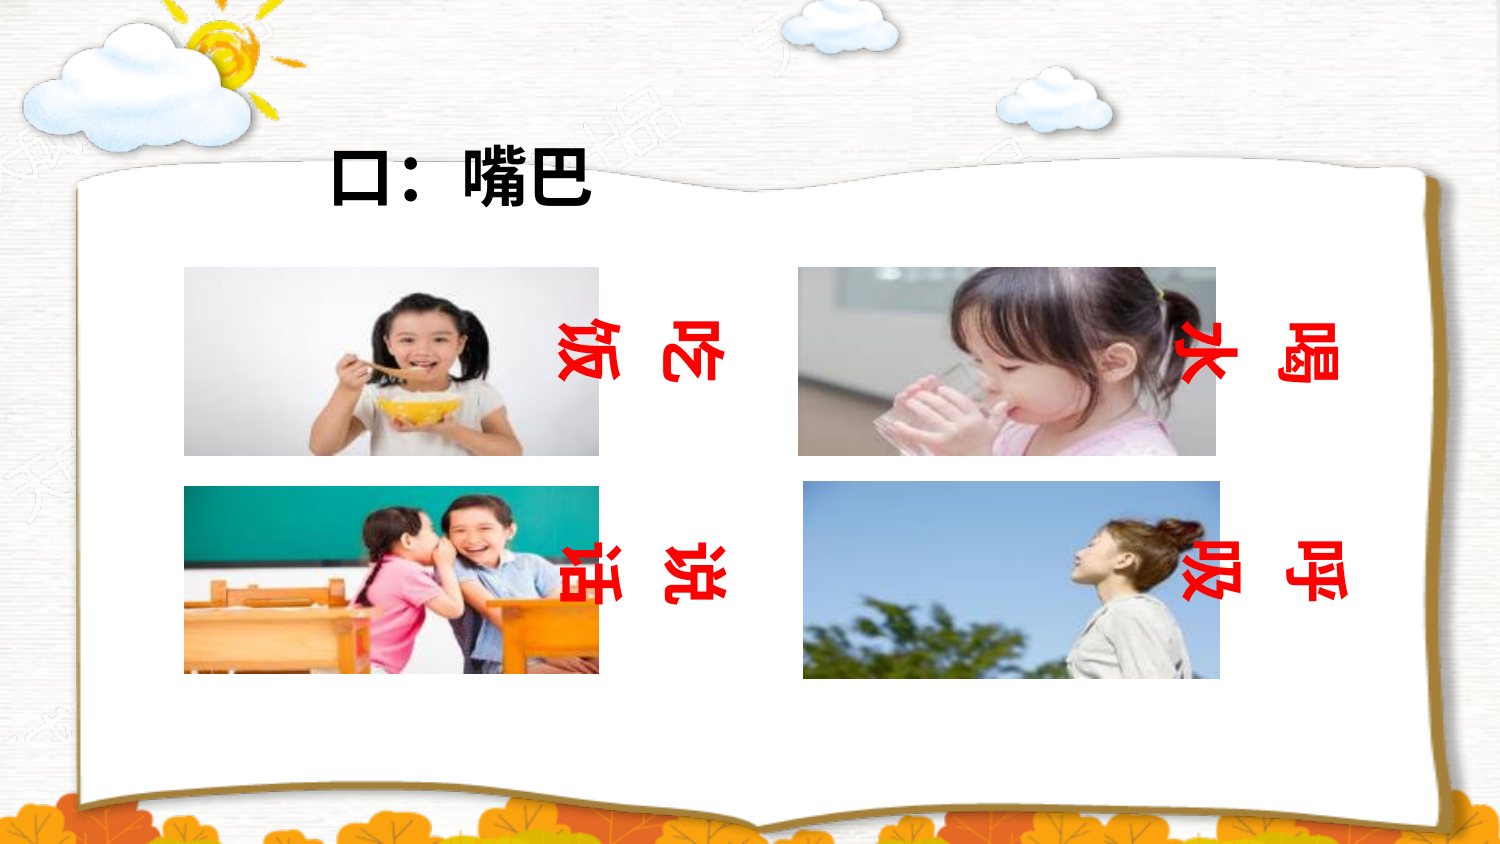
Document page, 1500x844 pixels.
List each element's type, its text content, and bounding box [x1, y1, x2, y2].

text_box 吃饭 [599, 302, 767, 421]
text_box 说话 [599, 525, 769, 636]
picture [0, 0, 1500, 844]
text_box 口：嘴巴 [312, 127, 680, 222]
text_box 喝水 [1216, 304, 1383, 419]
text_box 呼吸 [1220, 522, 1390, 638]
